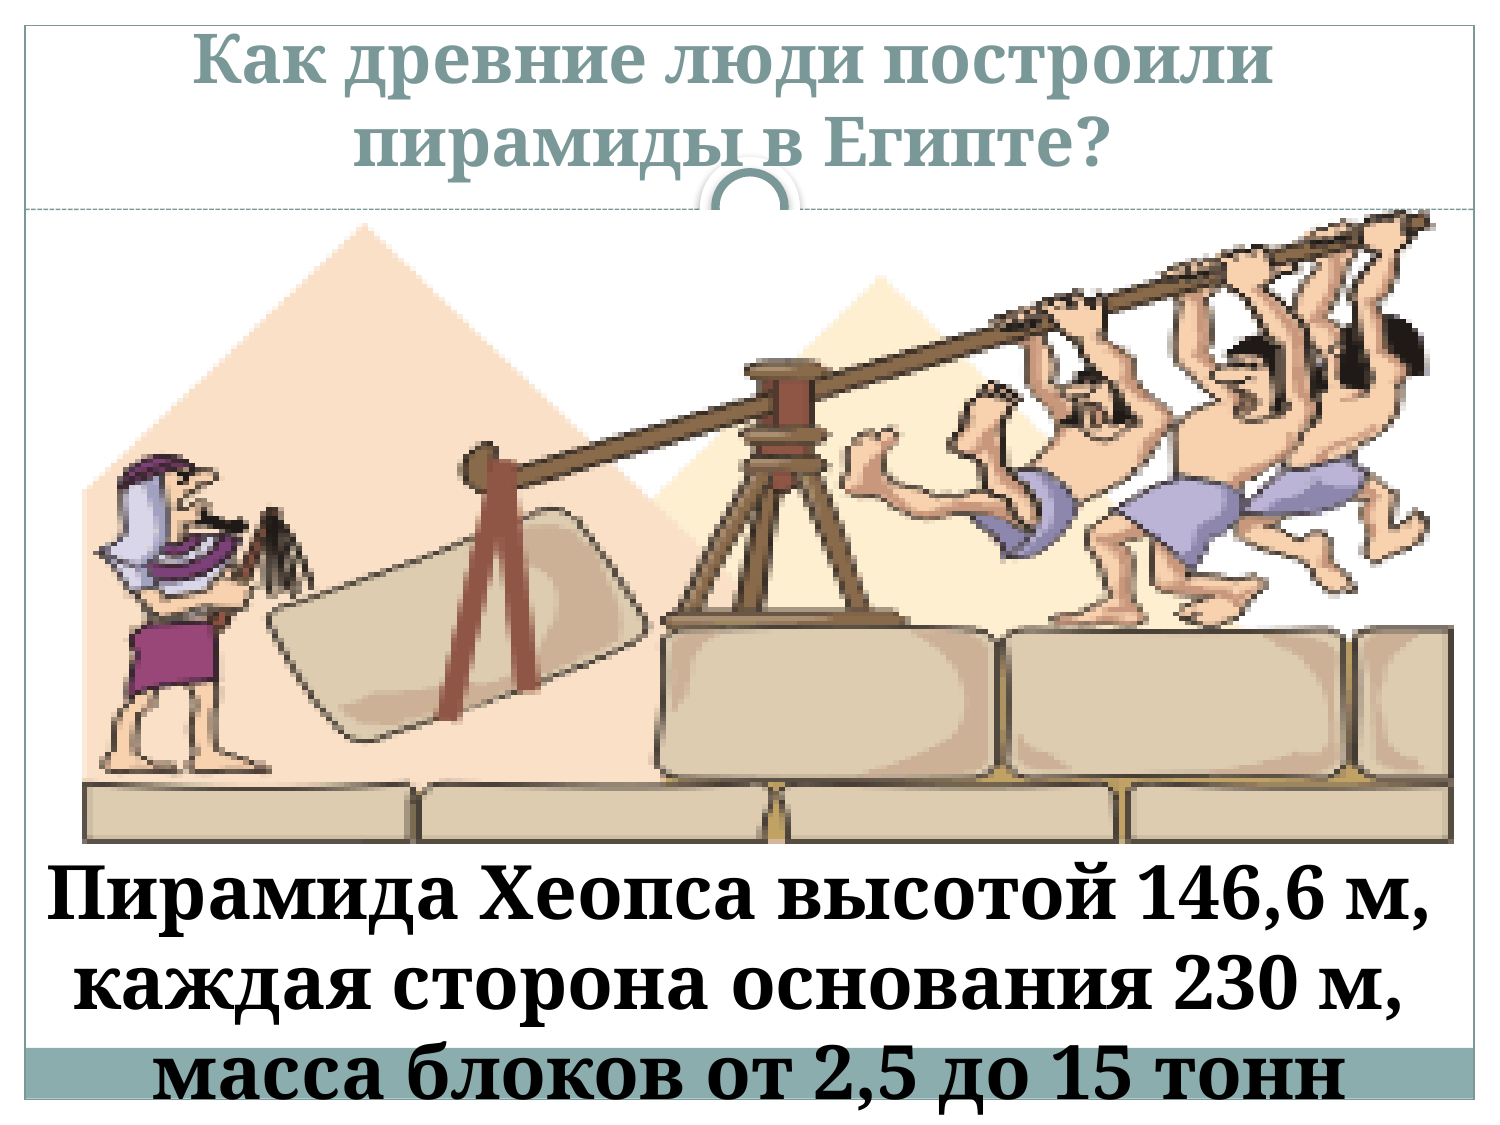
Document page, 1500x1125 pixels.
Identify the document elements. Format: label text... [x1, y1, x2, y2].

text_box Пирамида Хеопса высотой 146,6 м, каждая сторона основания 230 м, масса блоков от 2,5 до 15 тонн [0, 837, 1500, 1122]
picture [81, 210, 1454, 844]
title Как древние люди построили пирамиды в Египте? [58, 0, 1409, 188]
